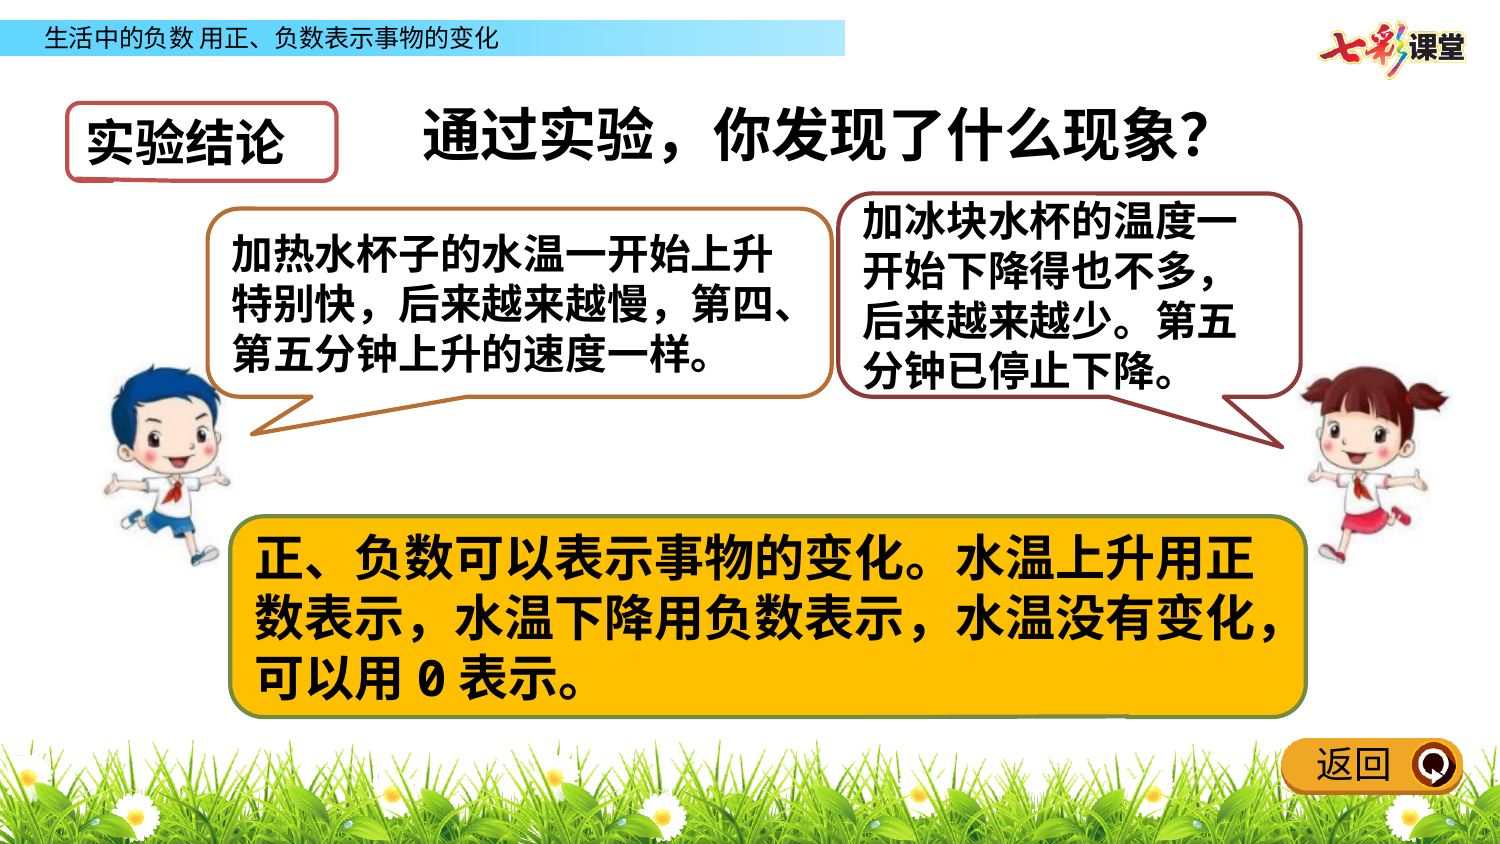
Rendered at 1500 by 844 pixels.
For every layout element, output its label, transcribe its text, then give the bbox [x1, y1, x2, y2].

picture [1316, 20, 1468, 80]
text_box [1281, 733, 1464, 795]
text_box 加冰块水杯的温度一开始下降得也不多，后来越来越少。第五分钟已停止下降。 [836, 191, 1303, 450]
picture [0, 740, 1500, 844]
picture [99, 362, 234, 569]
picture [1294, 362, 1453, 569]
text_box 实验结论 [65, 100, 339, 183]
text_box 加热水杯子的水温一开始上升特别快，后来越来越慢，第四、第五分钟上升的速度一样。 [205, 206, 834, 437]
text_box 正、负数可以表示事物的变化。水温上升用正数表示，水温下降用负数表示，水温没有变化，可以用0表示。 [228, 514, 1308, 720]
text_box 通过实验，你发现了什么现象？ [407, 91, 1281, 176]
